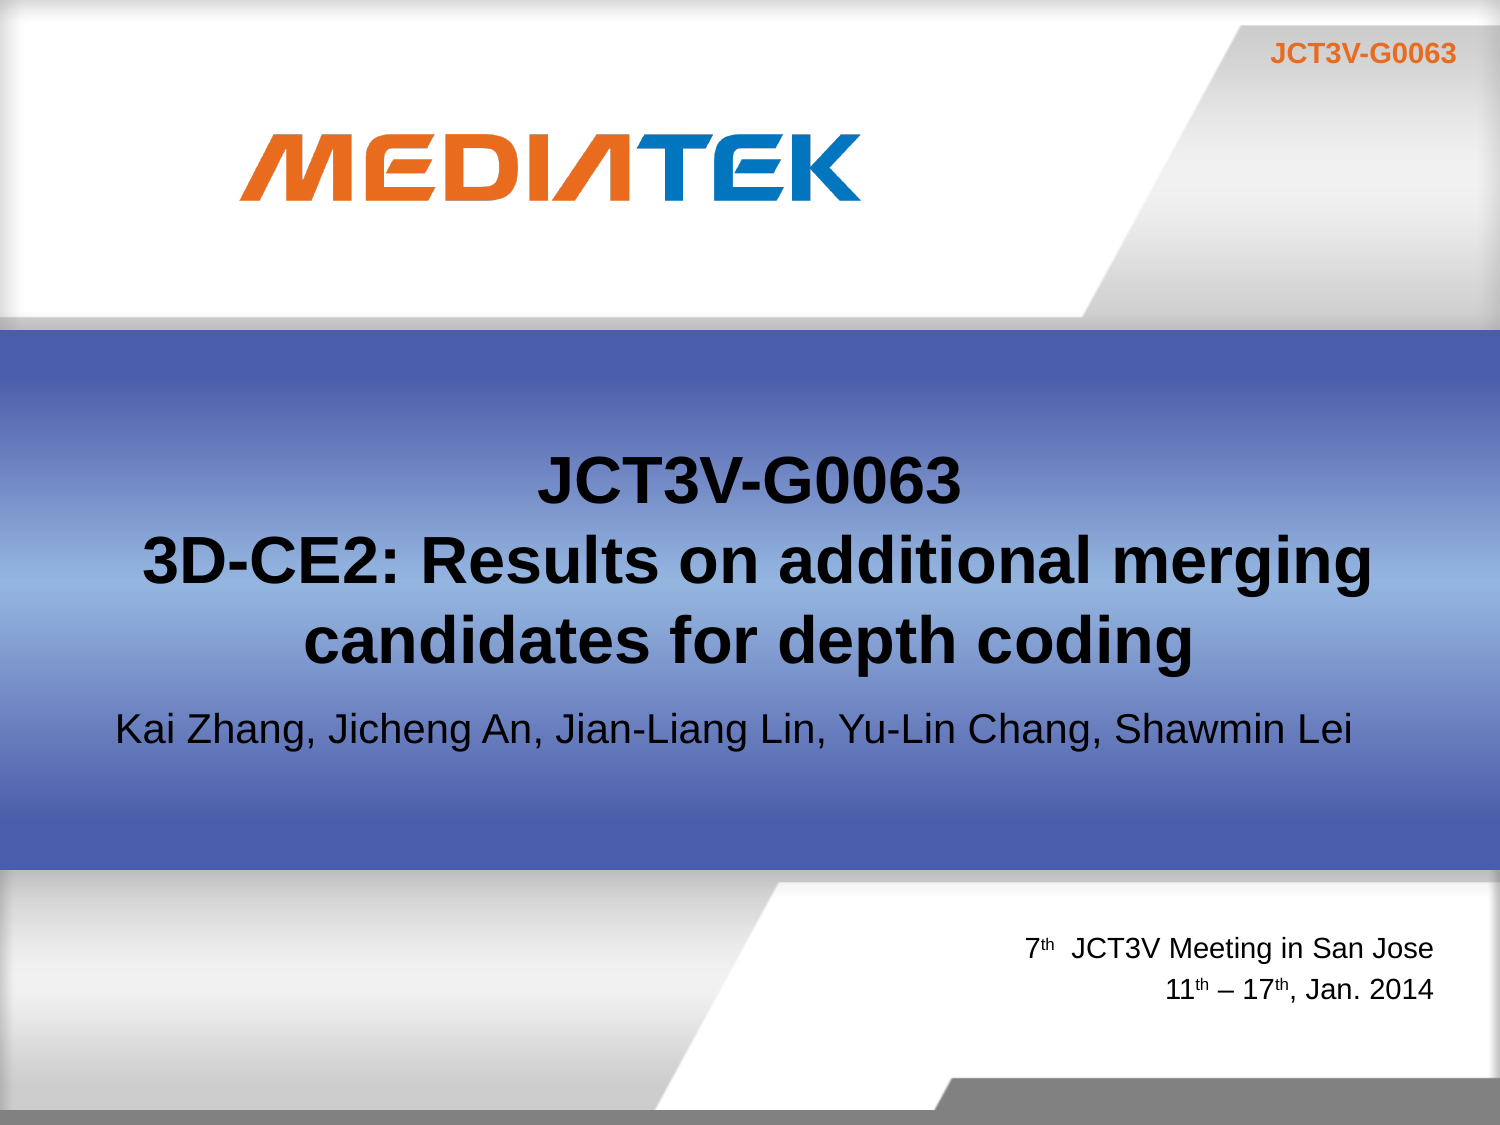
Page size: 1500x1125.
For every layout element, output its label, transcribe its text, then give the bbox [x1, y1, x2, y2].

title JCT3V-G0063 3D-CE2: Results on additional merging candidates for depth coding [50, 438, 1450, 676]
picture [0, 0, 1500, 1125]
text_box Kai Zhang, Jicheng An, Jian-Liang Lin, Yu-Lin Chang, Shawmin Lei [100, 694, 1387, 810]
